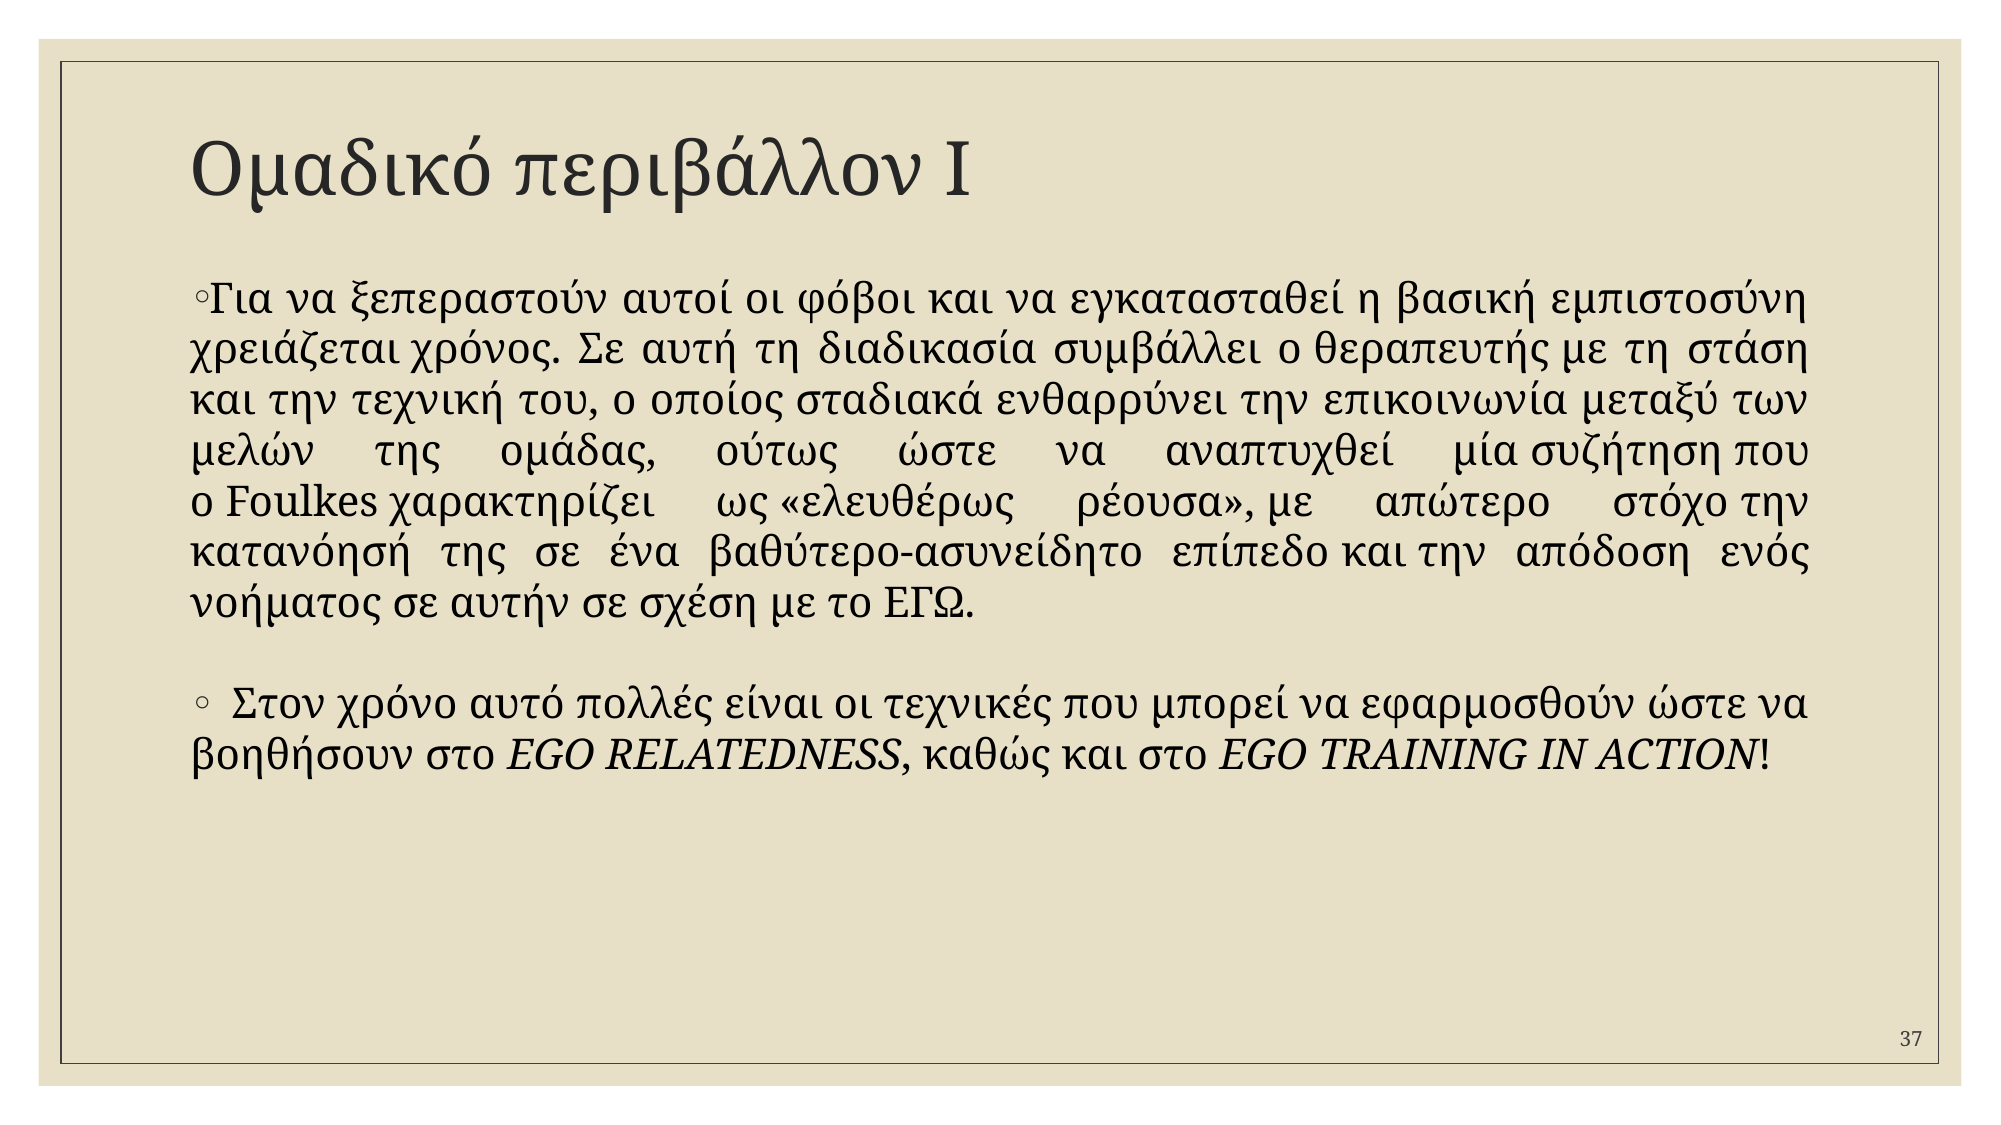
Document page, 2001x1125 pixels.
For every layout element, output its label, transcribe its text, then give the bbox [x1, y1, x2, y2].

title Ομαδικό περιβάλλον Ι [174, 105, 1825, 238]
list Για να ξεπεραστούν αυτοί οι φόβοι και να εγκατασταθεί η βασική εμπιστοσύνη χρειάζεται χρόνος. Σε αυτή τη διαδικασία συμβάλλει ο θεραπευτής με τη στάση και την τεχνική του, ο οποίος σταδιακά ενθαρρύνει την επικοινωνία μεταξύ των μελών της ομάδας, ούτως ώστε να αναπτυχθεί μία συζήτηση που ο Foulkes χαρακτηρίζει ως «ελευθέρως ρέουσα», με απώτερο στόχο την κατανόησή της σε ένα βαθύτερο-ασυνείδητο επίπεδο και την απόδοση ενός νοήματος σε αυτήν σε σχέση με το ΕΓΩ. Στον χρόνο αυτό πολλές είναι οι τεχνικές που μπορεί να εφαρμοσθούν ώστε να βοηθήσουν στο EGO RELATEDNESS, καθώς και στο EGO TRAINING IN ACTION! [174, 263, 1825, 909]
slide_number 37 [1697, 1019, 1938, 1062]
